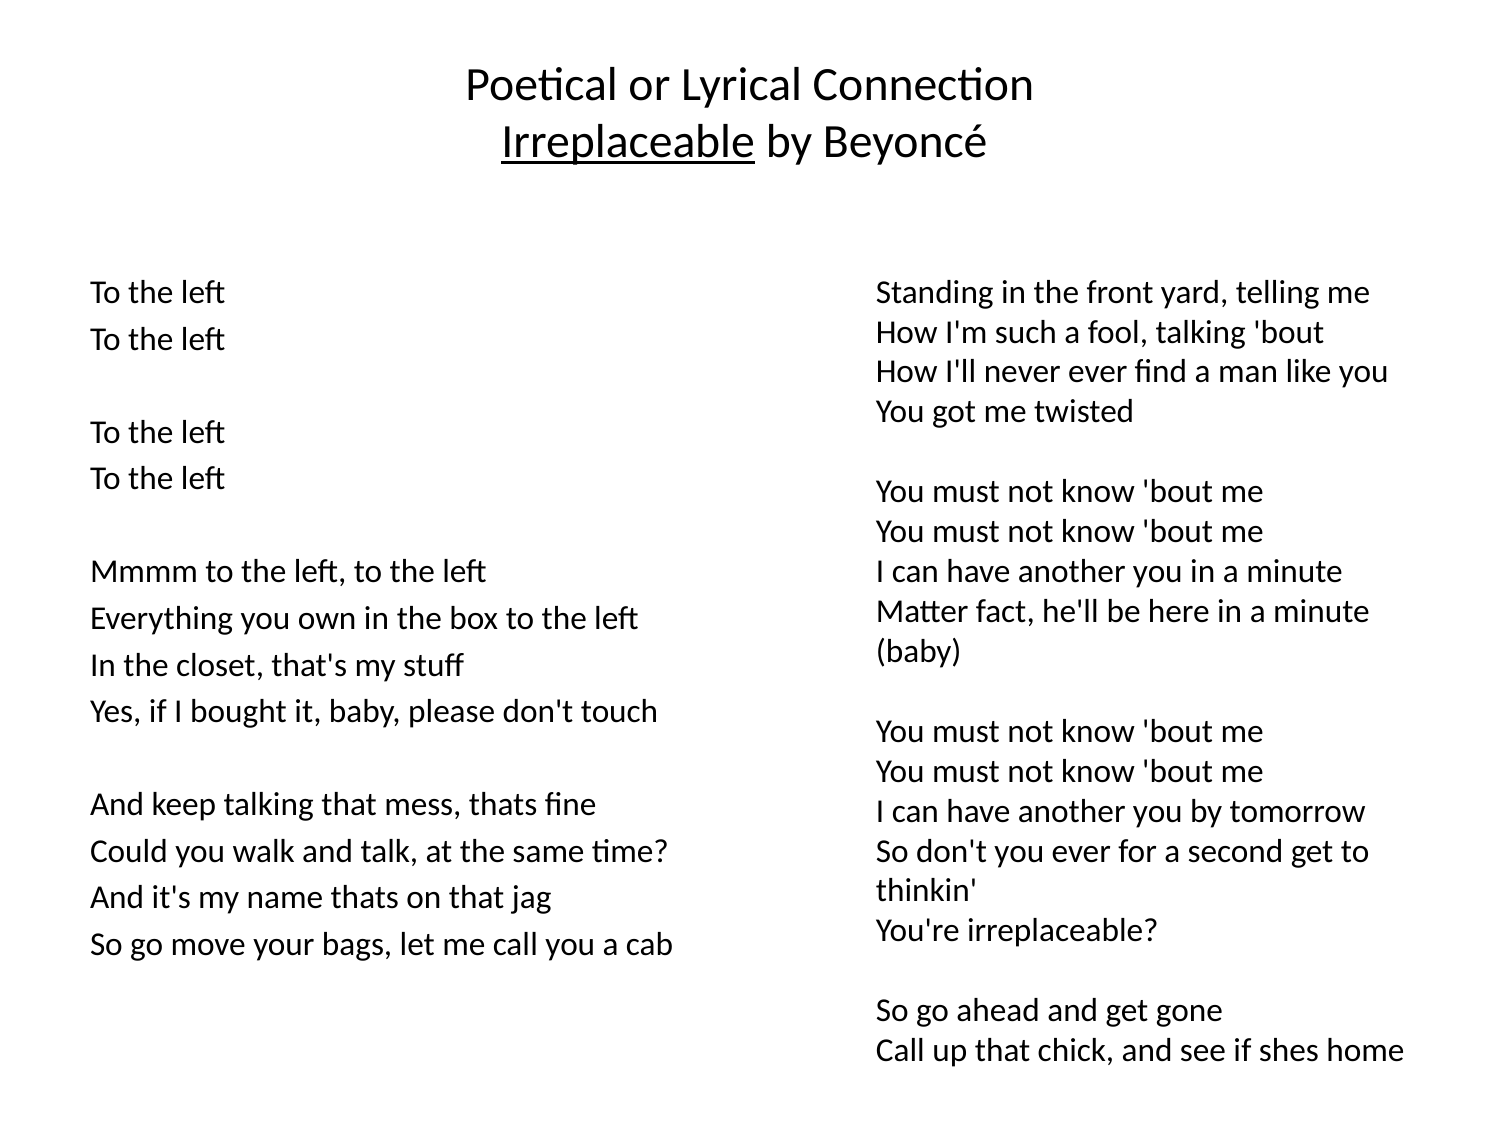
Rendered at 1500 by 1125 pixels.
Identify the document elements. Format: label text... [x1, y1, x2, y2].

list To the left To the left To the left To the left Mmmm to the left, to the left Everything you own in the box to the left In the closet, that's my stuff Yes, if I bought it, baby, please don't touch And keep talking that mess, thats fine Could you walk and talk, at the same time? And it's my name thats on that jag So go move your bags, let me call you a cab [75, 262, 861, 1005]
title Poetical or Lyrical Connection Irreplaceable by Beyoncé [75, 45, 1425, 233]
text_box Standing in the front yard, telling me How I'm such a fool, talking 'bout How I'll never ever find a man like you You got me twisted You must not know 'bout me You must not know 'bout me I can have another you in a minute Matter fact, he'll be here in a minute (baby) You must not know 'bout me You must not know 'bout me I can have another you by tomorrow So don't you ever for a second get to thinkin' You're irreplaceable? So go ahead and get gone Call up that chick, and see if shes home [861, 262, 1425, 1076]
